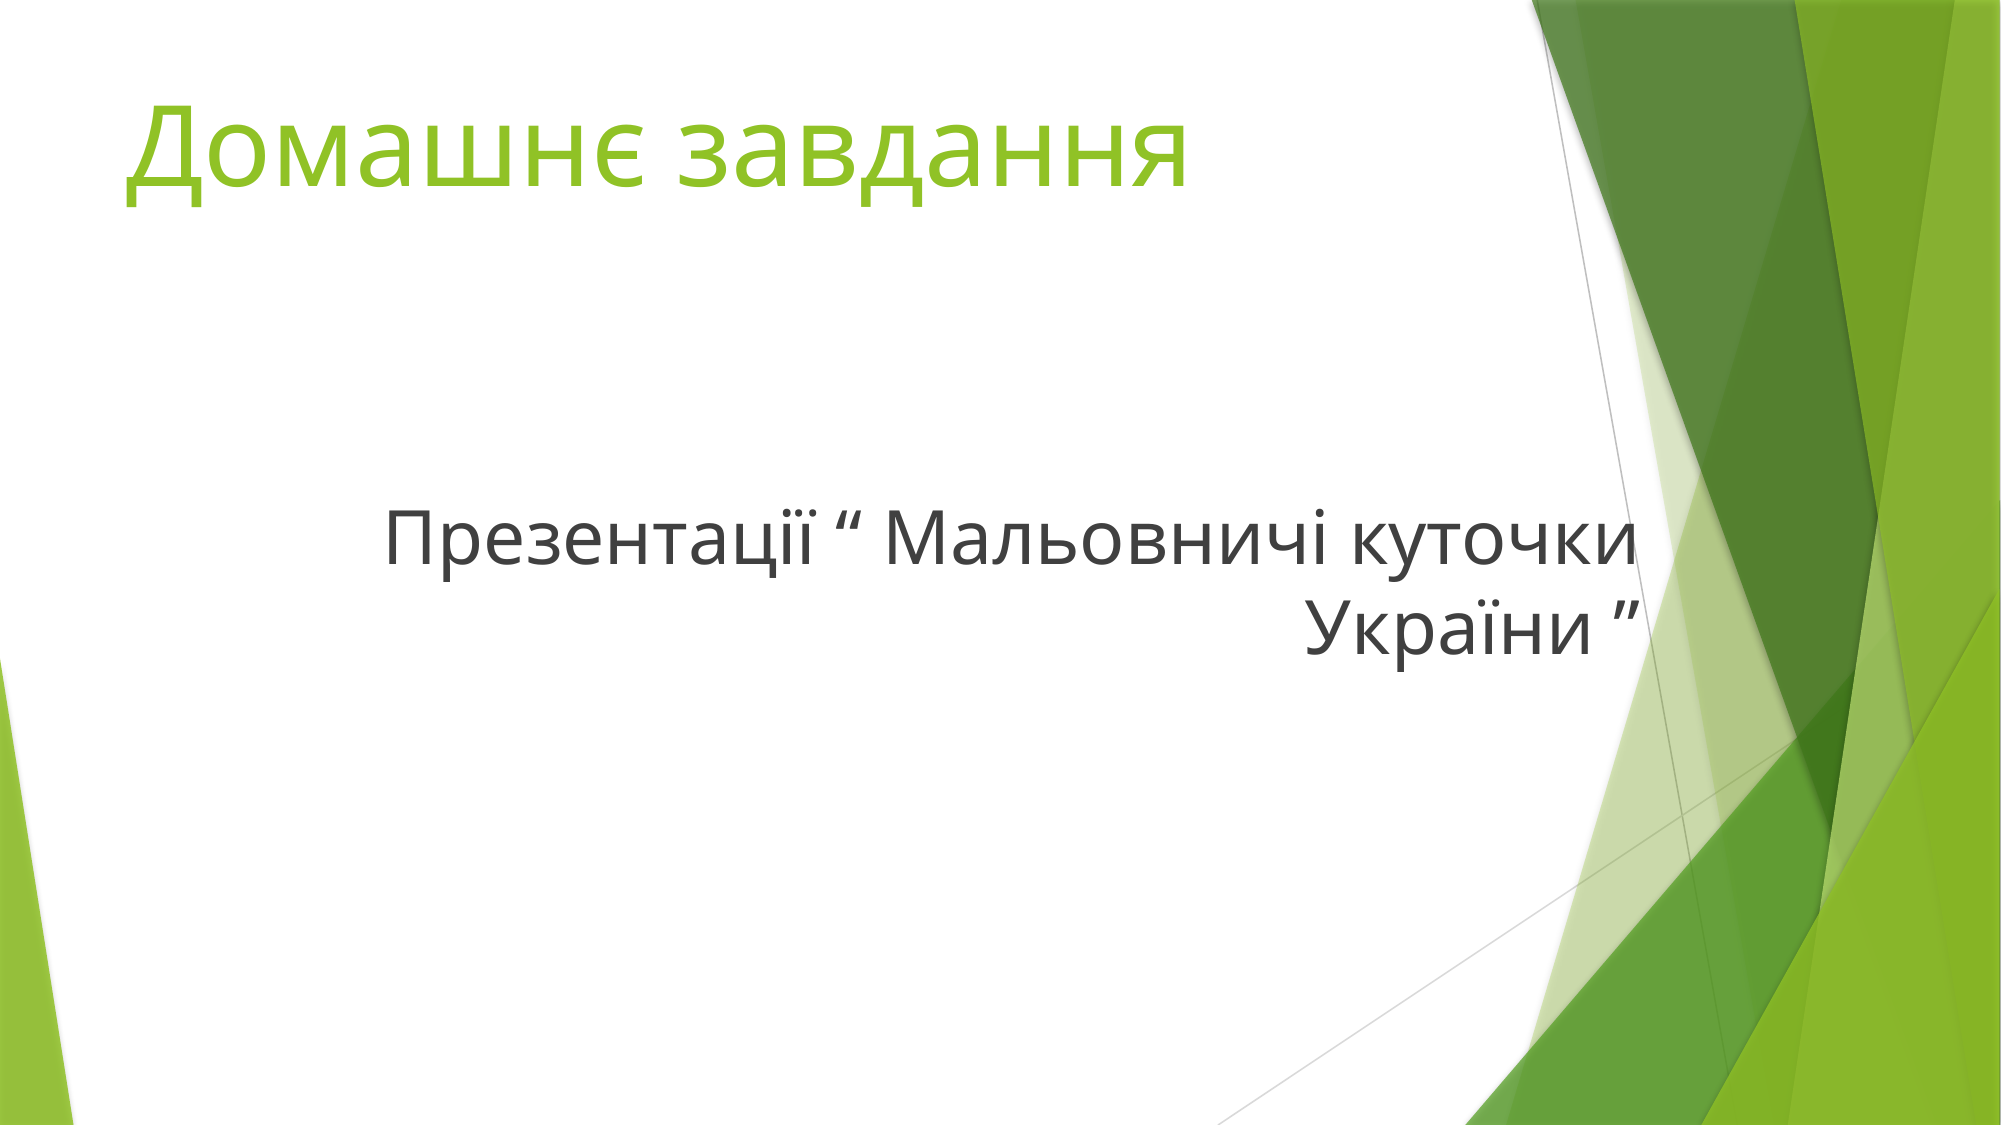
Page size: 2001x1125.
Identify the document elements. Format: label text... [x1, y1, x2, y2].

title Домашнє завдання [111, 66, 1522, 283]
list Презентації “ Мальовничі куточки України ” [0, 482, 1657, 1120]
